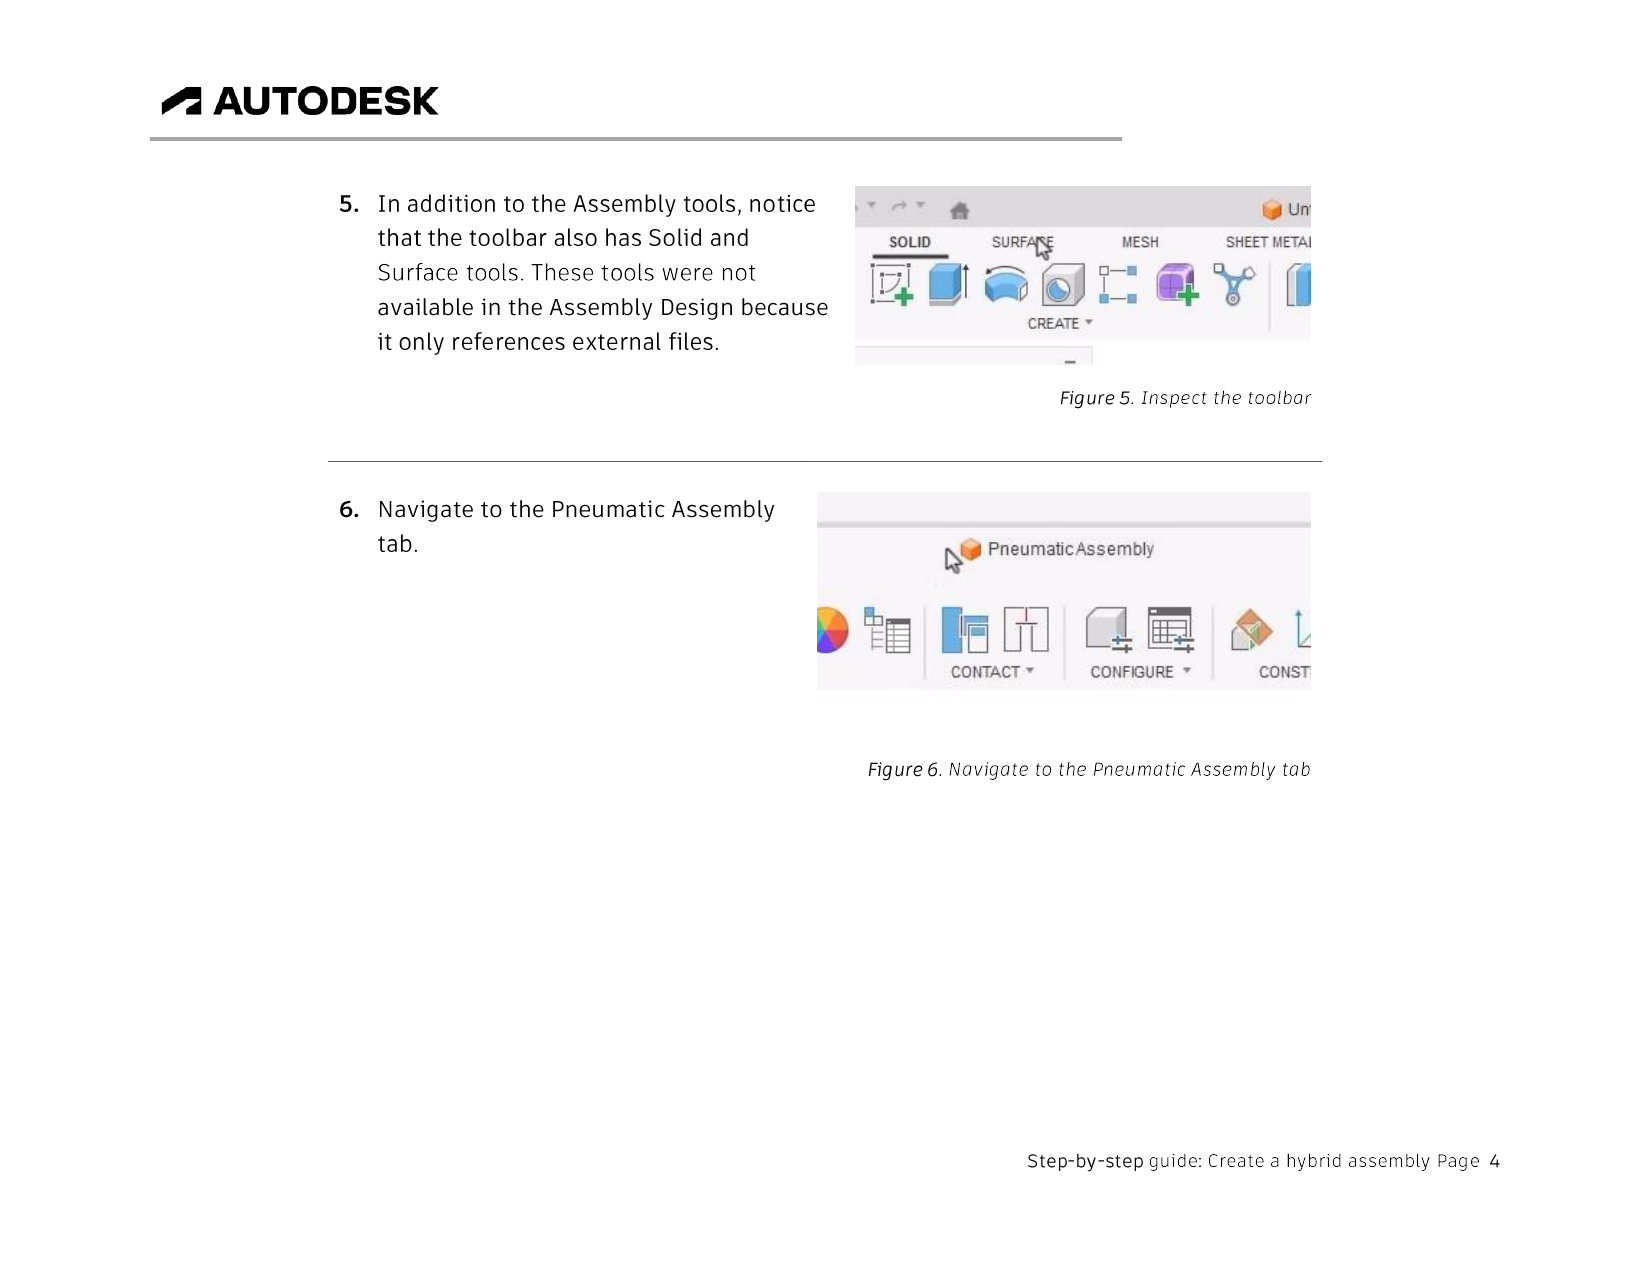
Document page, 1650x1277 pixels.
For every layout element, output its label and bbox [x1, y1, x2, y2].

text_box [376, 492, 793, 560]
picture [854, 186, 1311, 365]
picture [160, 86, 439, 116]
text_box [376, 187, 845, 359]
text_box [1059, 384, 1321, 412]
picture [817, 491, 1311, 698]
picture [339, 187, 370, 220]
picture [339, 492, 370, 526]
text_box [1027, 1147, 1512, 1175]
text_box [866, 756, 1321, 783]
